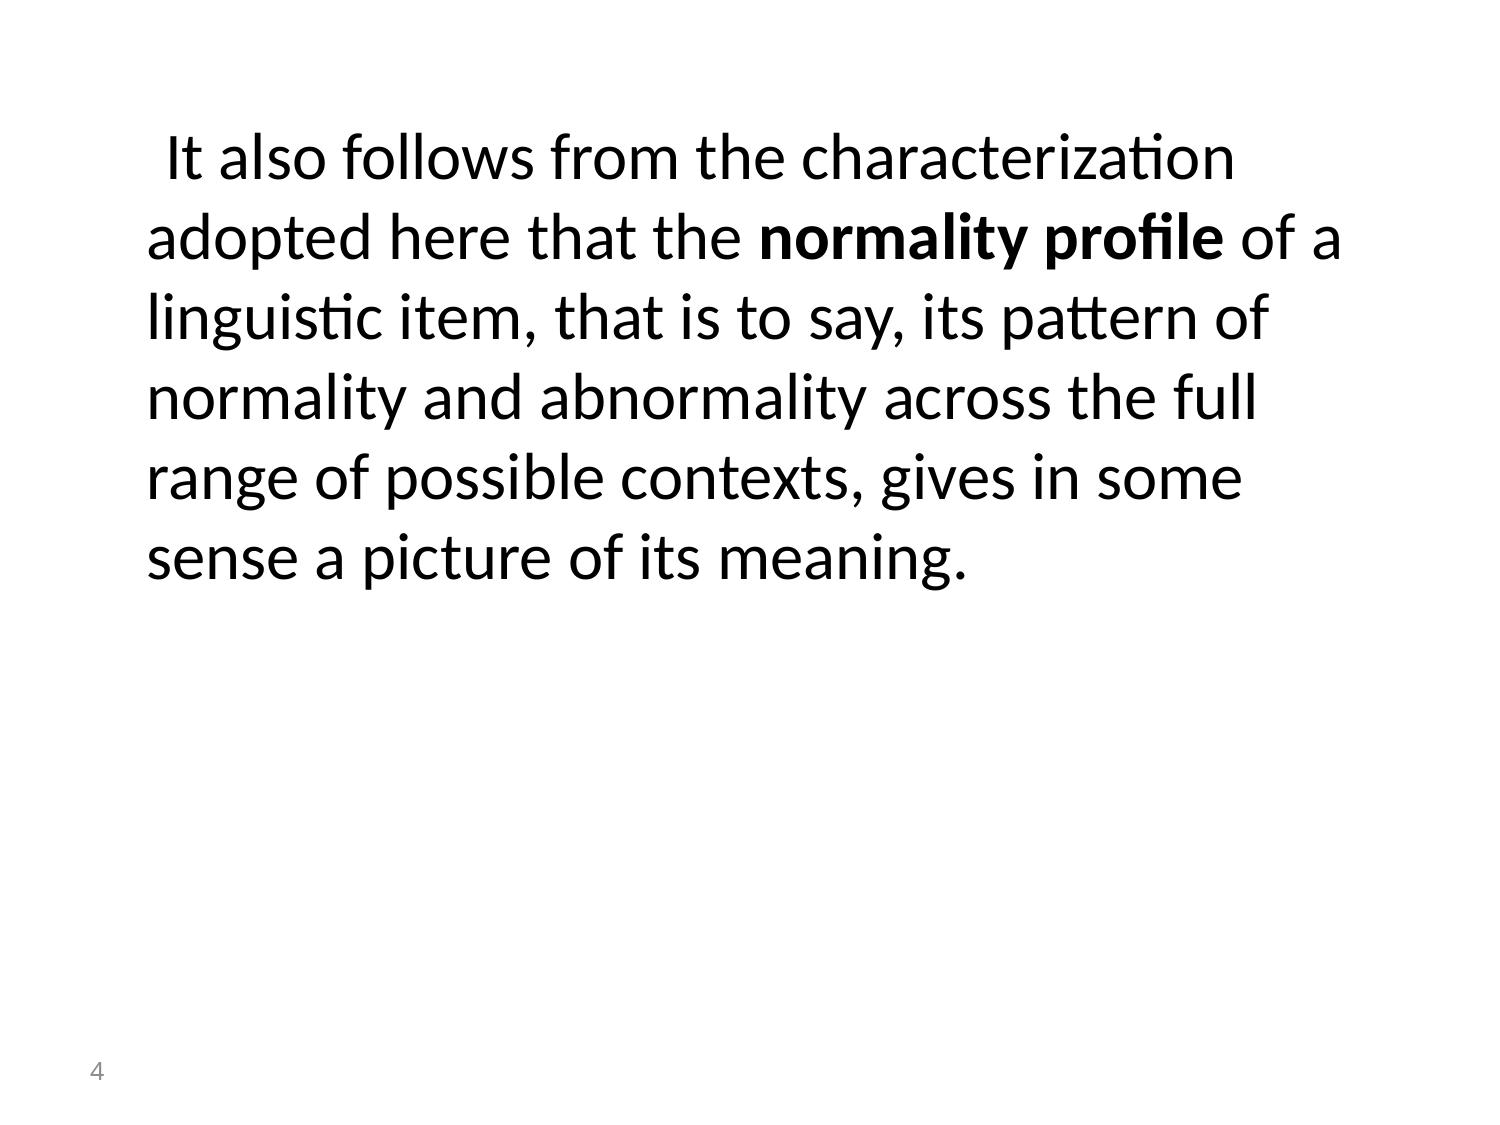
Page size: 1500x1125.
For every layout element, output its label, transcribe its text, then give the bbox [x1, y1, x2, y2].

list It also follows from the characterization adopted here that the normality profile of a linguistic item, that is to say, its pattern of normality and abnormality across the full range of possible contexts, gives in some sense a picture of its meaning. [75, 105, 1425, 1005]
slide_number 4 [75, 1042, 425, 1103]
